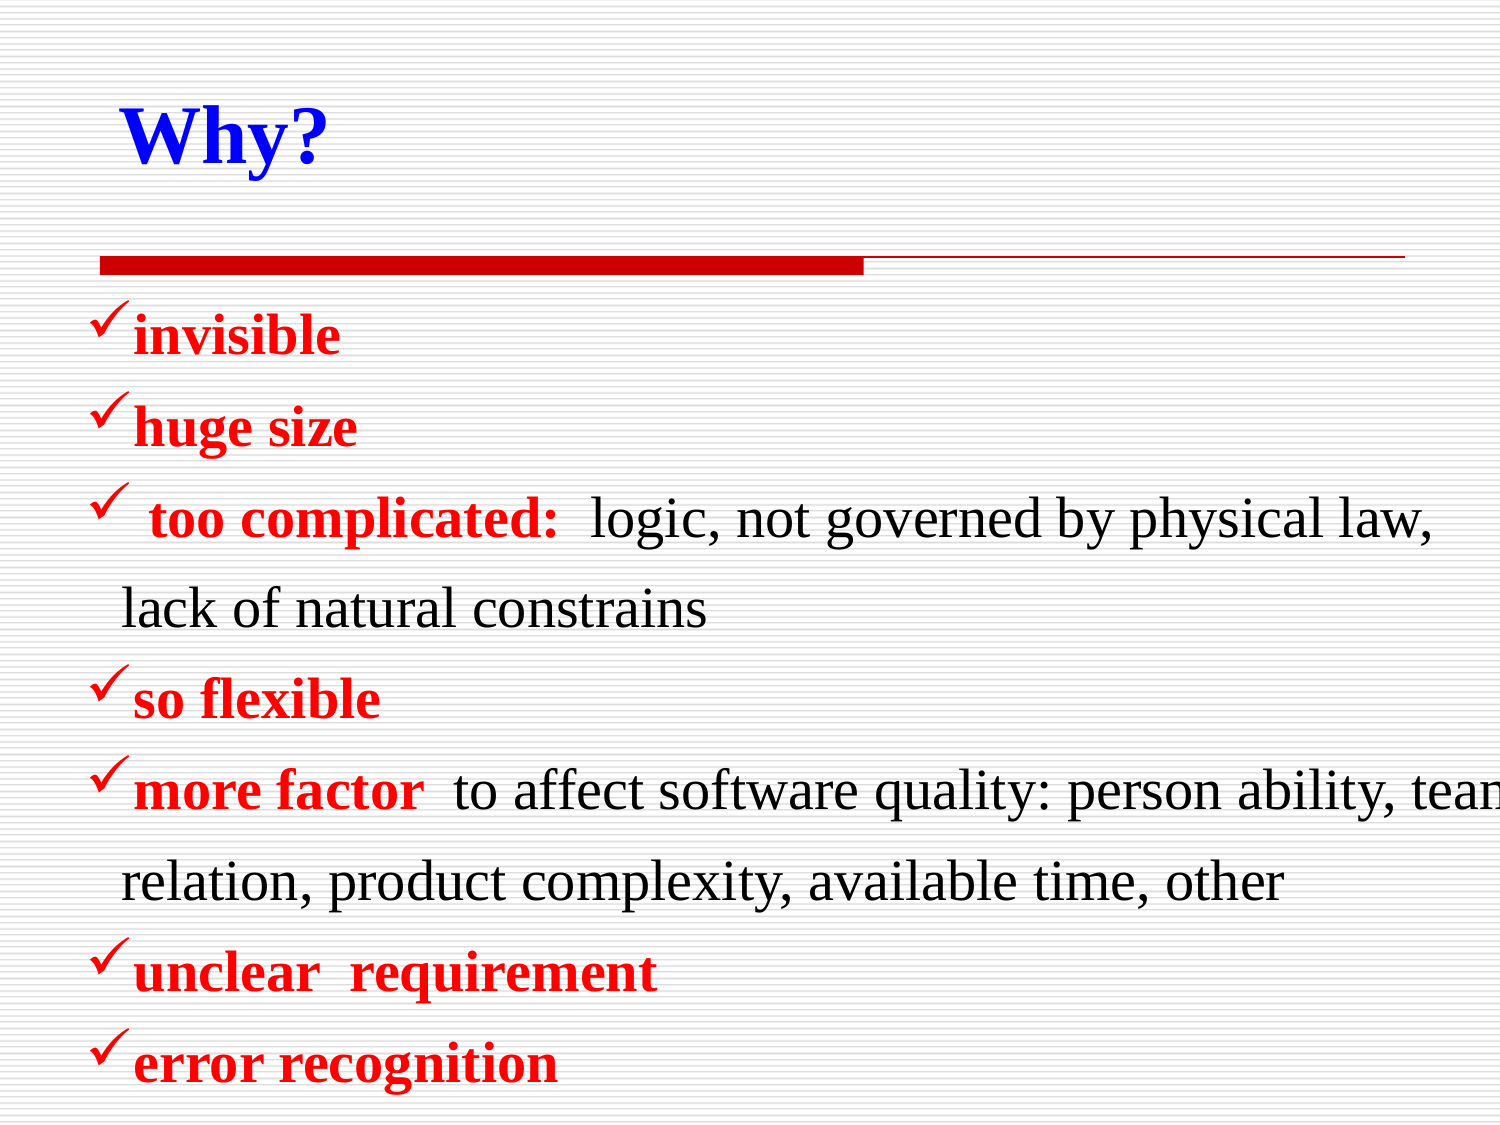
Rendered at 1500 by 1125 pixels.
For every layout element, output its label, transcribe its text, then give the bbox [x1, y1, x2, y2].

text_box invisible huge size too complicated: logic, not governed by physical law, lack of natural constrains so flexible more factor to affect software quality: person ability, team relation, product complexity, available time, other unclear requirement error recognition [70, 268, 1500, 1102]
text_box Why? [103, 53, 876, 188]
picture [0, 0, 1500, 1125]
